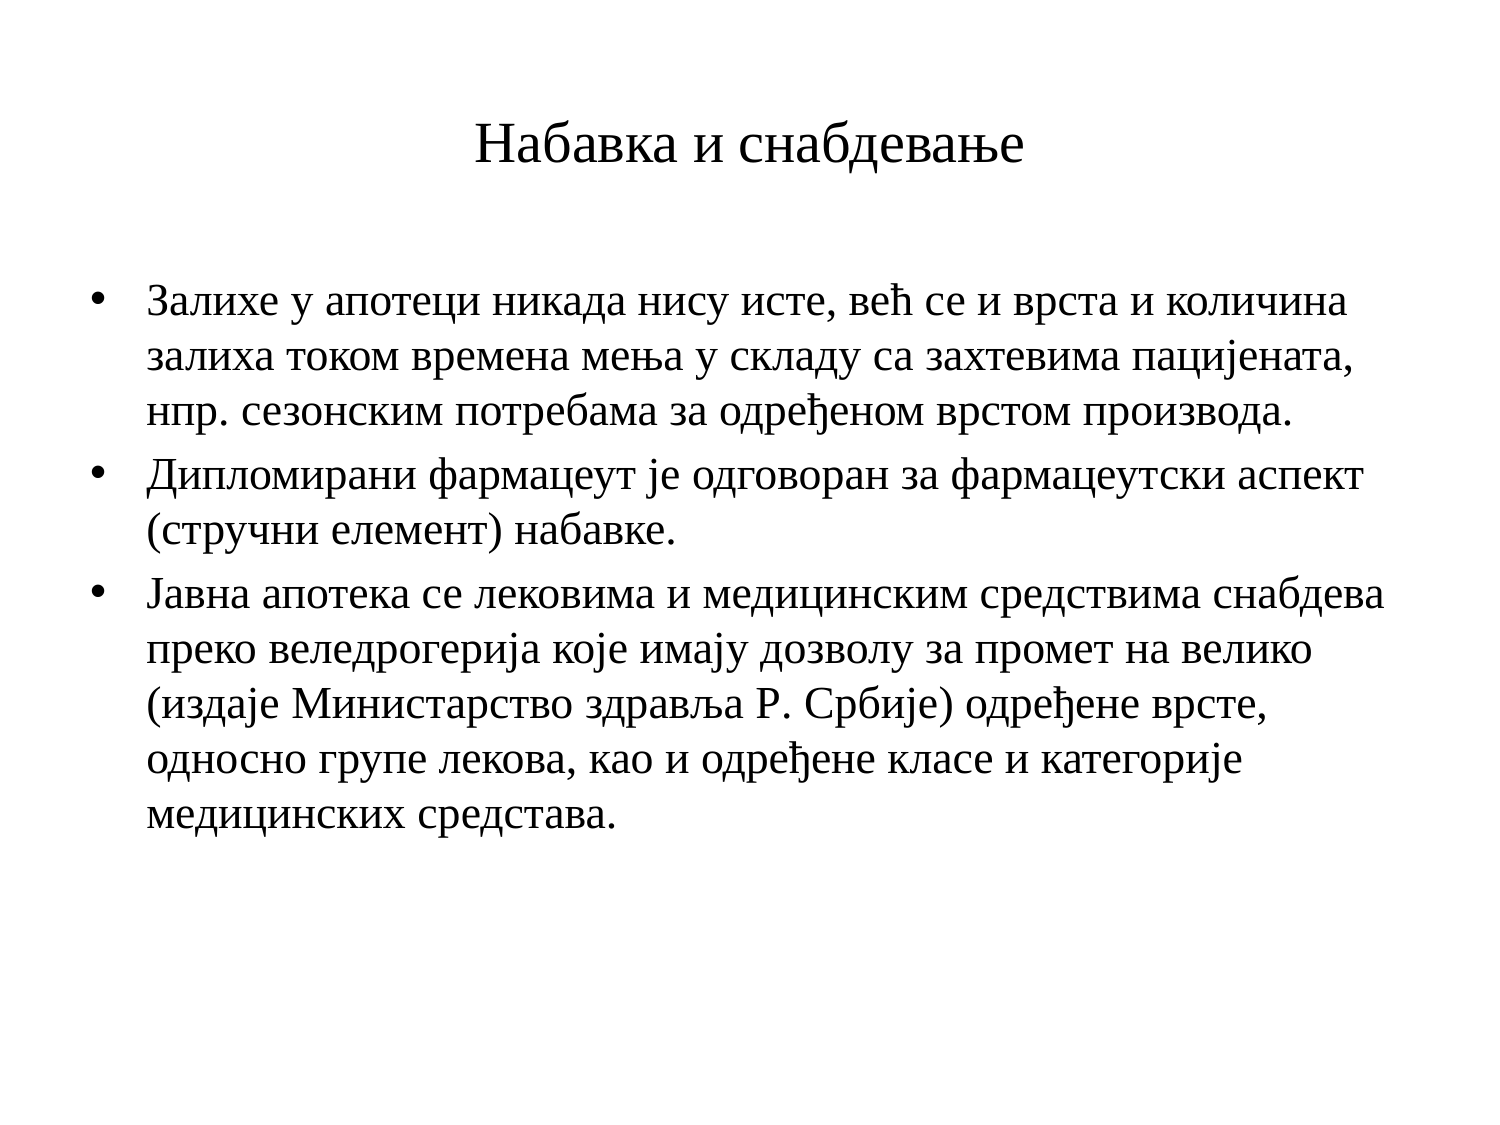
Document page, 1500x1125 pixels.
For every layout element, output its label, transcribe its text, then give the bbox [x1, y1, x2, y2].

list Залихе у апотеци никада нису исте, већ се и врста и количина залиха током времена мења у складу са захтевима пацијената, нпр. сезонским потребама за одређеном врстом производа. Дипломирани фармацеут је одговоран за фармацеутски аспект (стручни елемент) набавке. Јавна апотека се лековима и медицинским средствима снабдева преко веледрогерија које имају дозволу за промет на велико (издаје Министарство здравља Р. Србије) одређене врсте, односно групе лекова, као и одређене класе и категорије медицинских средстава. [75, 262, 1425, 1005]
title Набавка и снабдевање [75, 45, 1425, 233]
